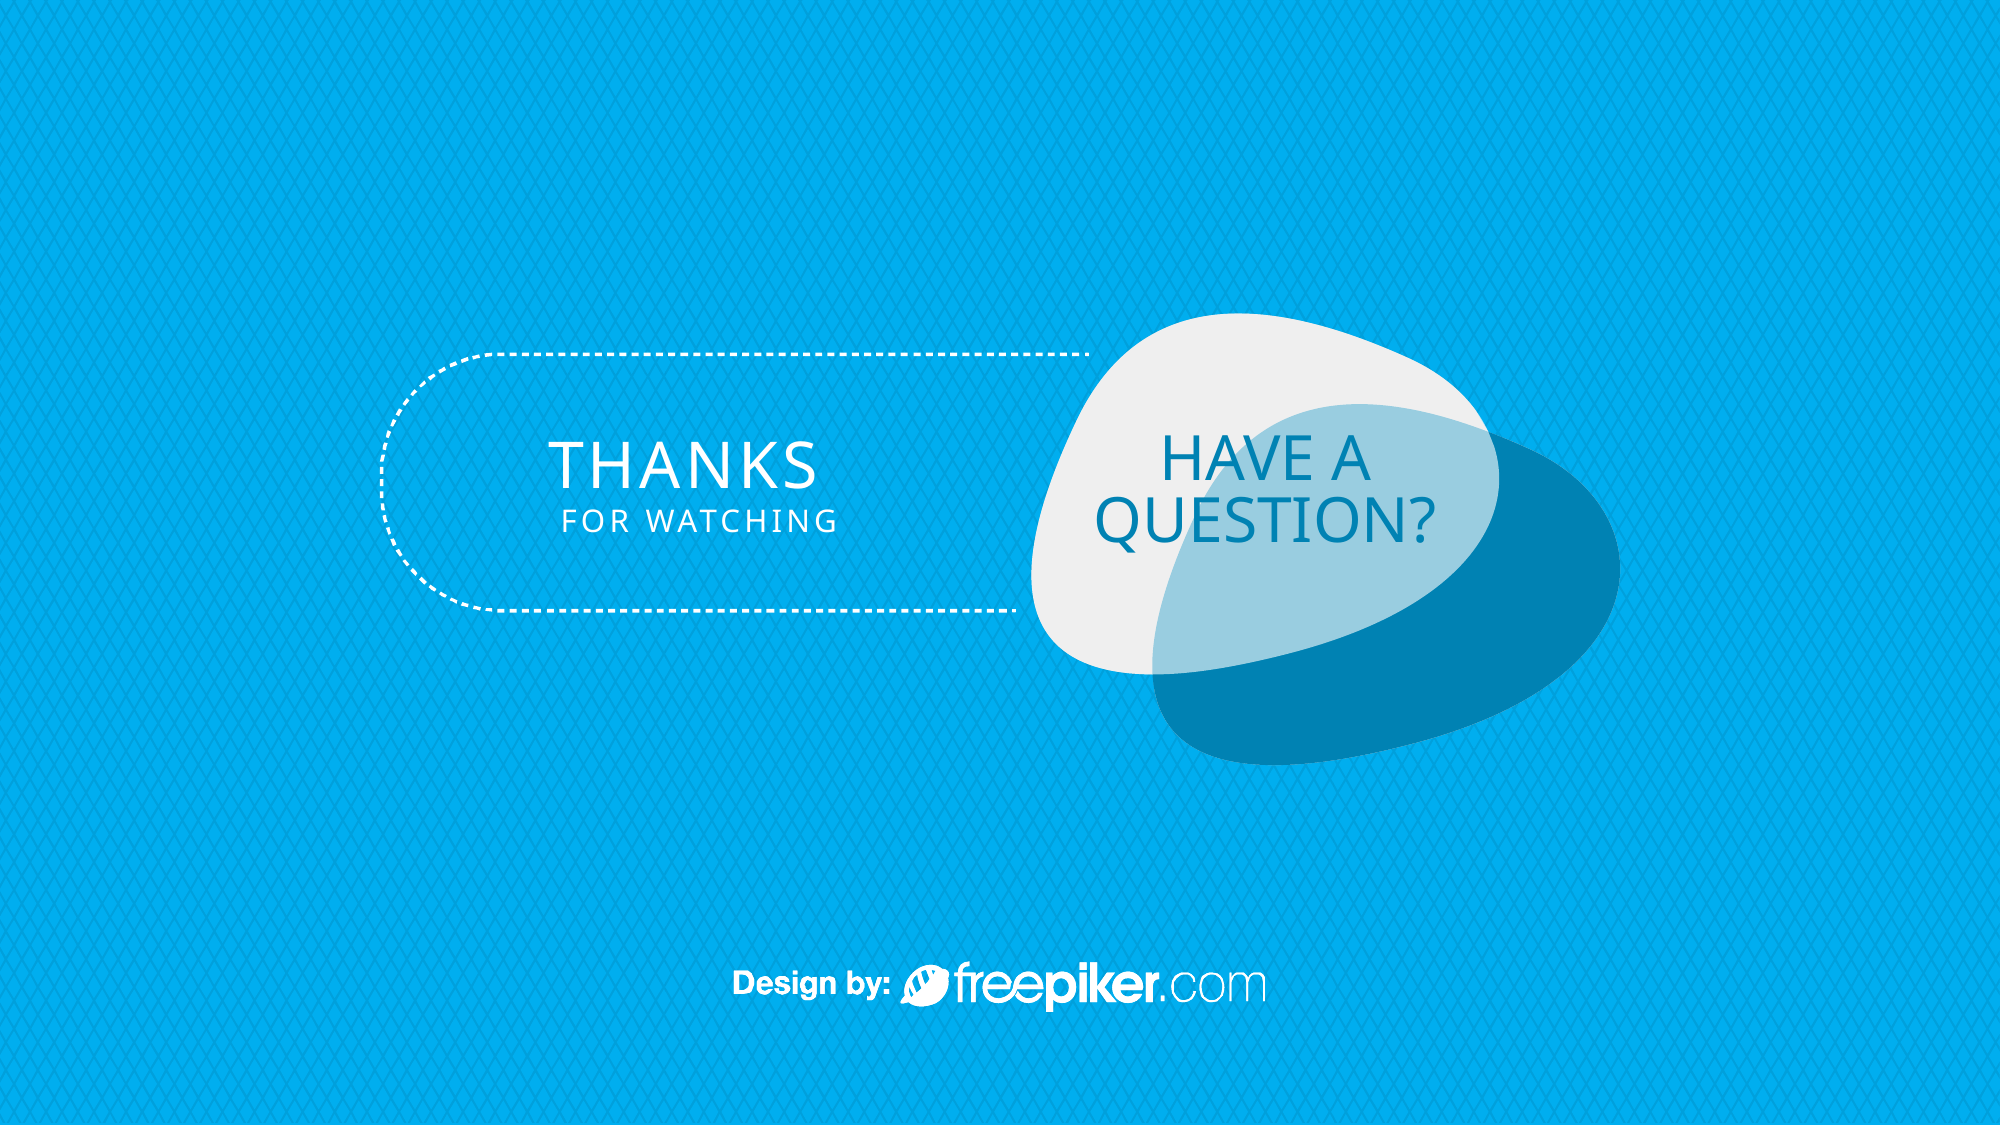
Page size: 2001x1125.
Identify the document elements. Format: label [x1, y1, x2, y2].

picture [867, 978, 881, 1000]
picture [757, 977, 772, 994]
picture [821, 977, 835, 993]
picture [901, 965, 948, 1006]
picture [1080, 973, 1086, 1002]
picture [1146, 973, 1159, 1002]
picture [1047, 972, 1076, 1011]
picture [1173, 974, 1180, 981]
picture [801, 977, 816, 1000]
picture [775, 977, 790, 994]
picture [848, 971, 864, 994]
picture [793, 978, 797, 993]
picture [734, 971, 754, 993]
picture [955, 962, 983, 1002]
text_box [0, 0, 2000, 1123]
picture [983, 972, 1043, 1002]
picture [1113, 972, 1143, 1002]
picture [1091, 963, 1115, 1002]
text_box [379, 352, 1089, 613]
